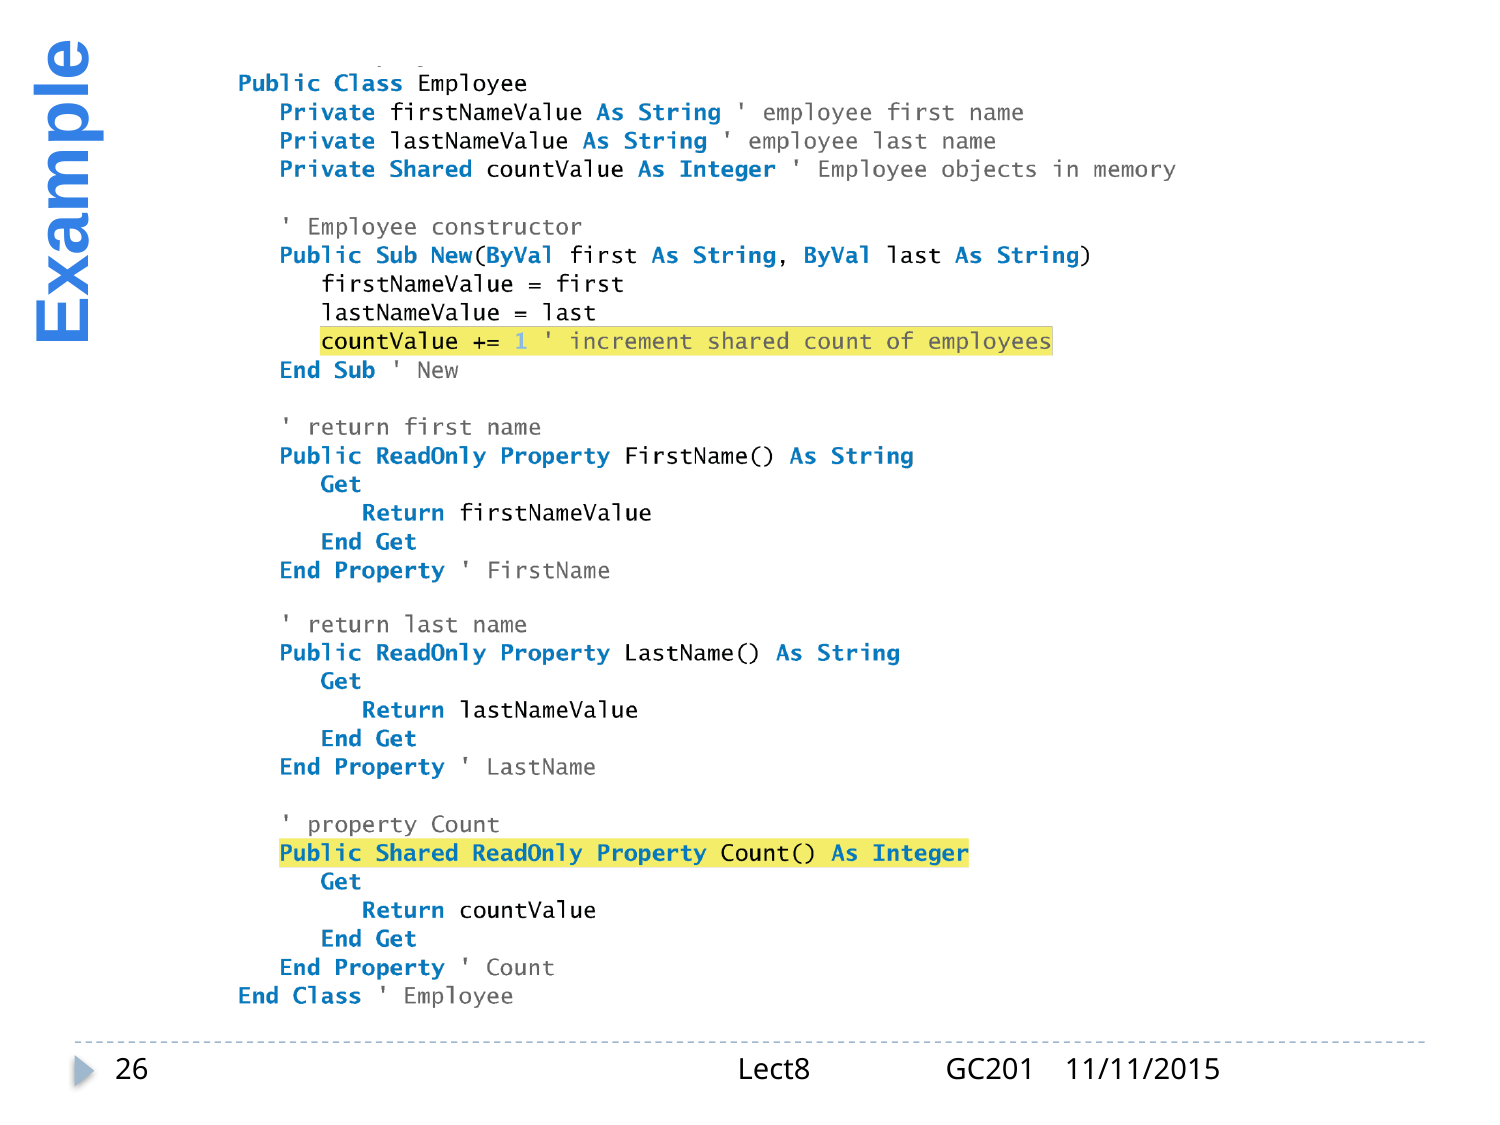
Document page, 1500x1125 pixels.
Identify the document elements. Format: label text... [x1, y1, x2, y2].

picture [212, 66, 1211, 1012]
slide_number 26 [100, 1042, 426, 1103]
text_box Example [5, 7, 194, 362]
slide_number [1051, 1042, 1426, 1103]
footer Lect8 GC201 [475, 1042, 1051, 1103]
